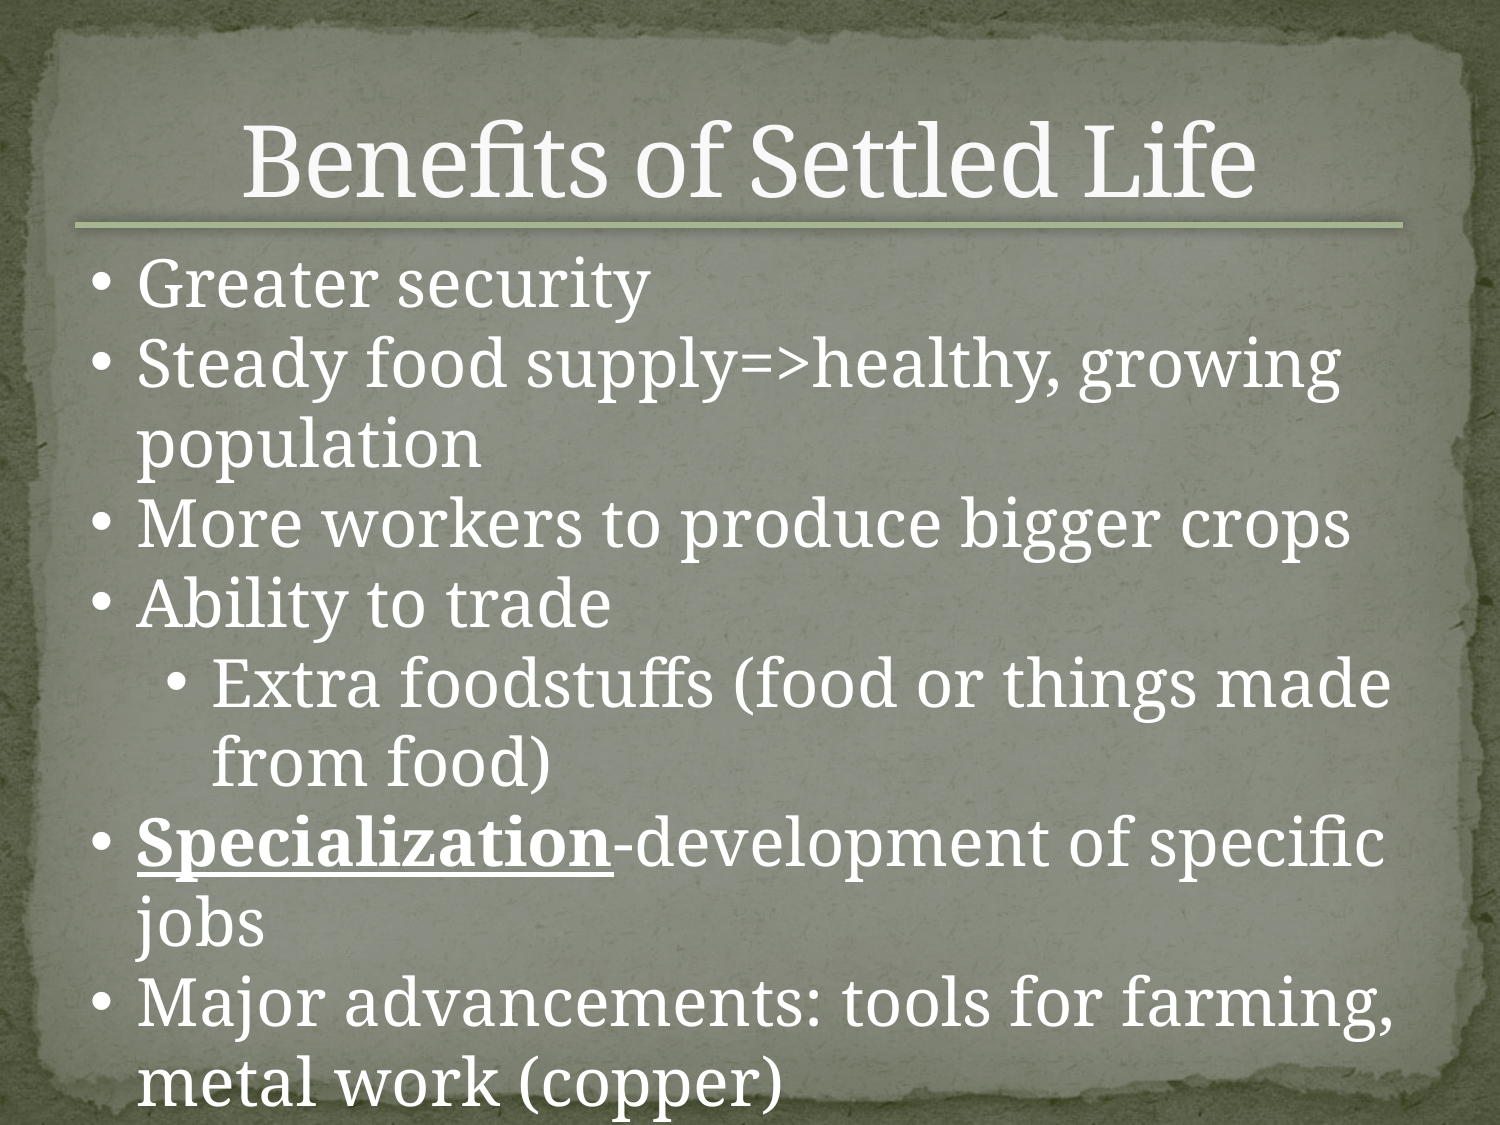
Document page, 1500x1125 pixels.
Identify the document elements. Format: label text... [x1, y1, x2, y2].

title Benefits of Settled Life [74, 24, 1425, 225]
text_box Greater security Steady food supply=>healthy, growing population More workers to produce bigger crops Ability to trade Extra foodstuffs (food or things made from food) Specialization-development of specific jobs Major advancements: tools for farming, metal work (copper) [74, 233, 1455, 1125]
